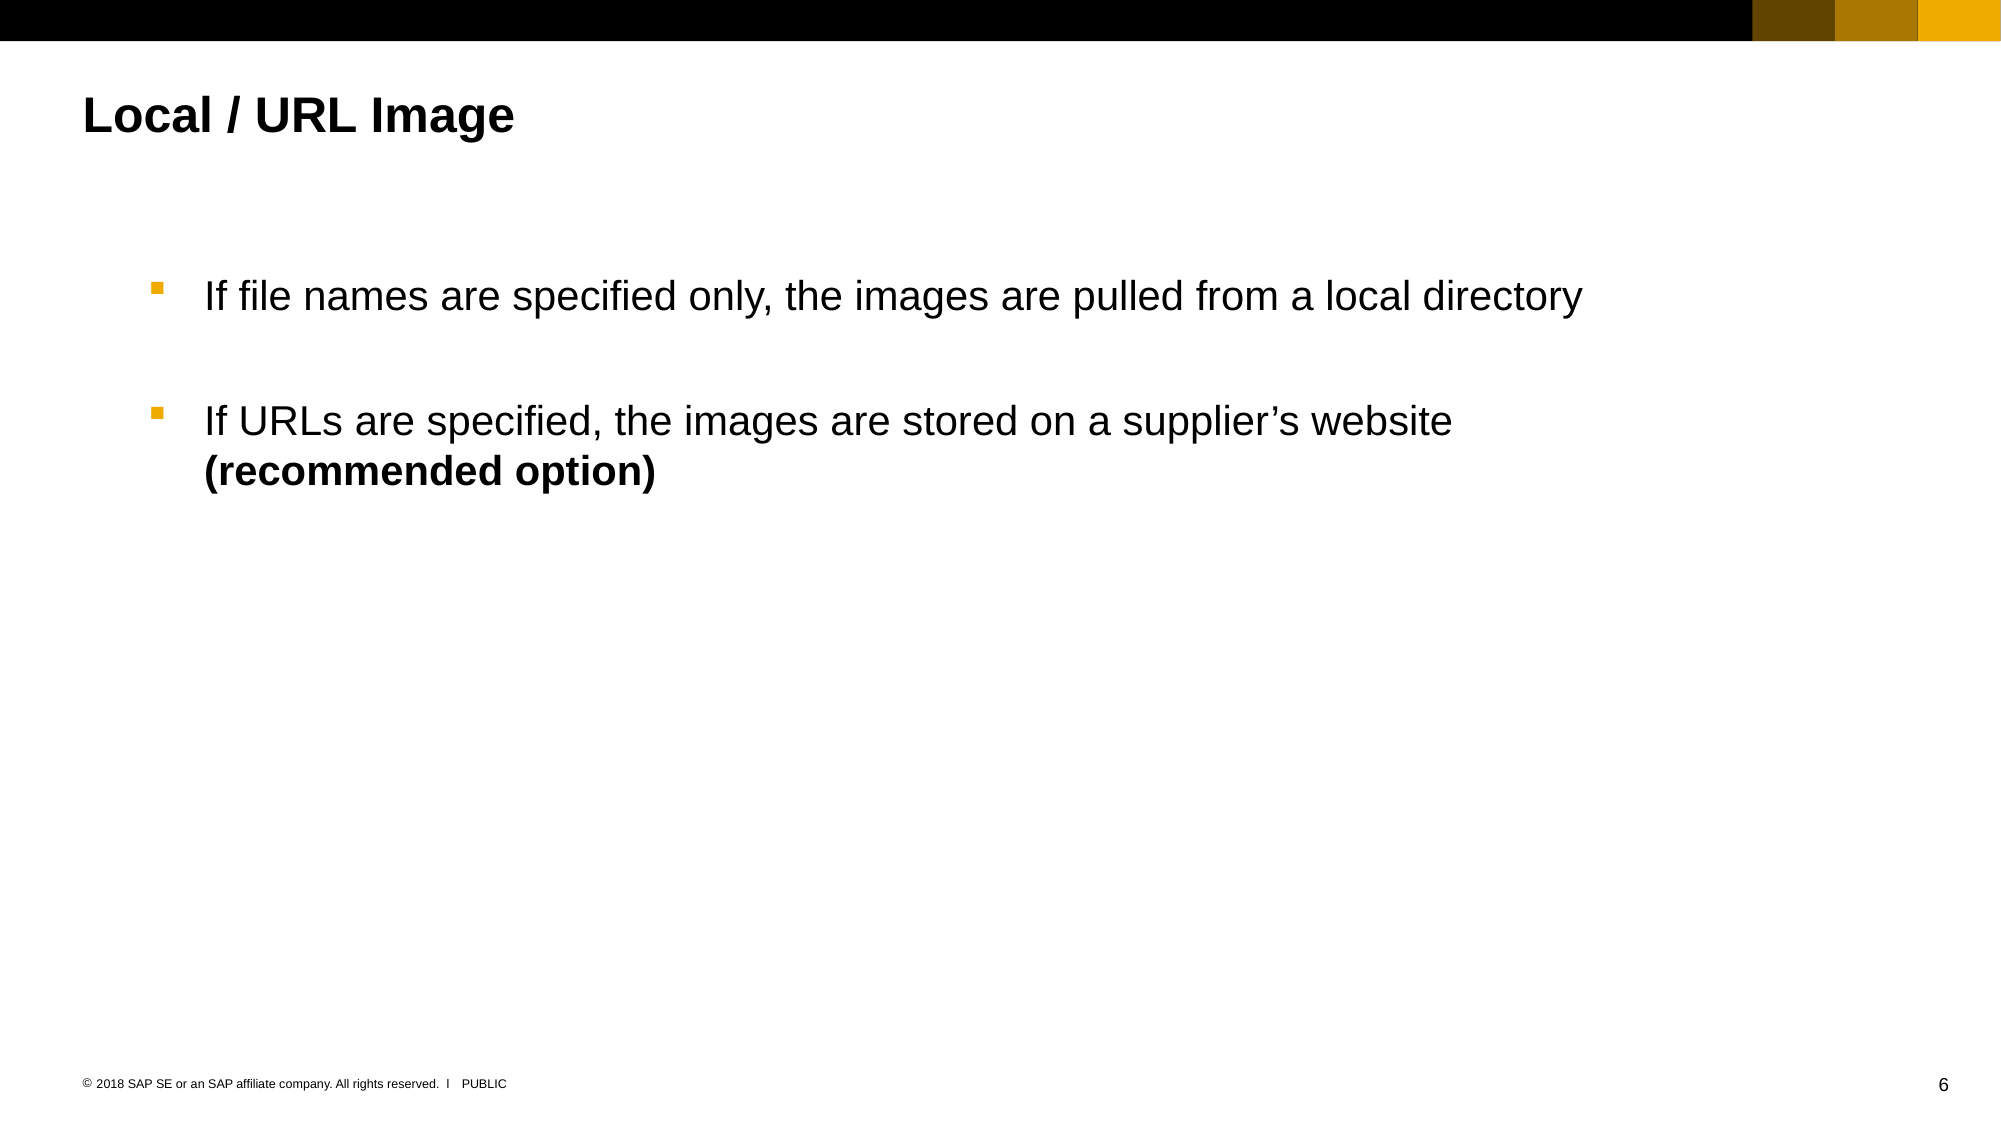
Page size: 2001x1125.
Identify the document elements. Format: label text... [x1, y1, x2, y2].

text_box If file names are specified only, the images are pulled from a local directory If URLs are specified, the images are stored on a supplier’s website (recommended option) [147, 268, 1593, 671]
title Local / URL Image [82, 82, 1918, 144]
